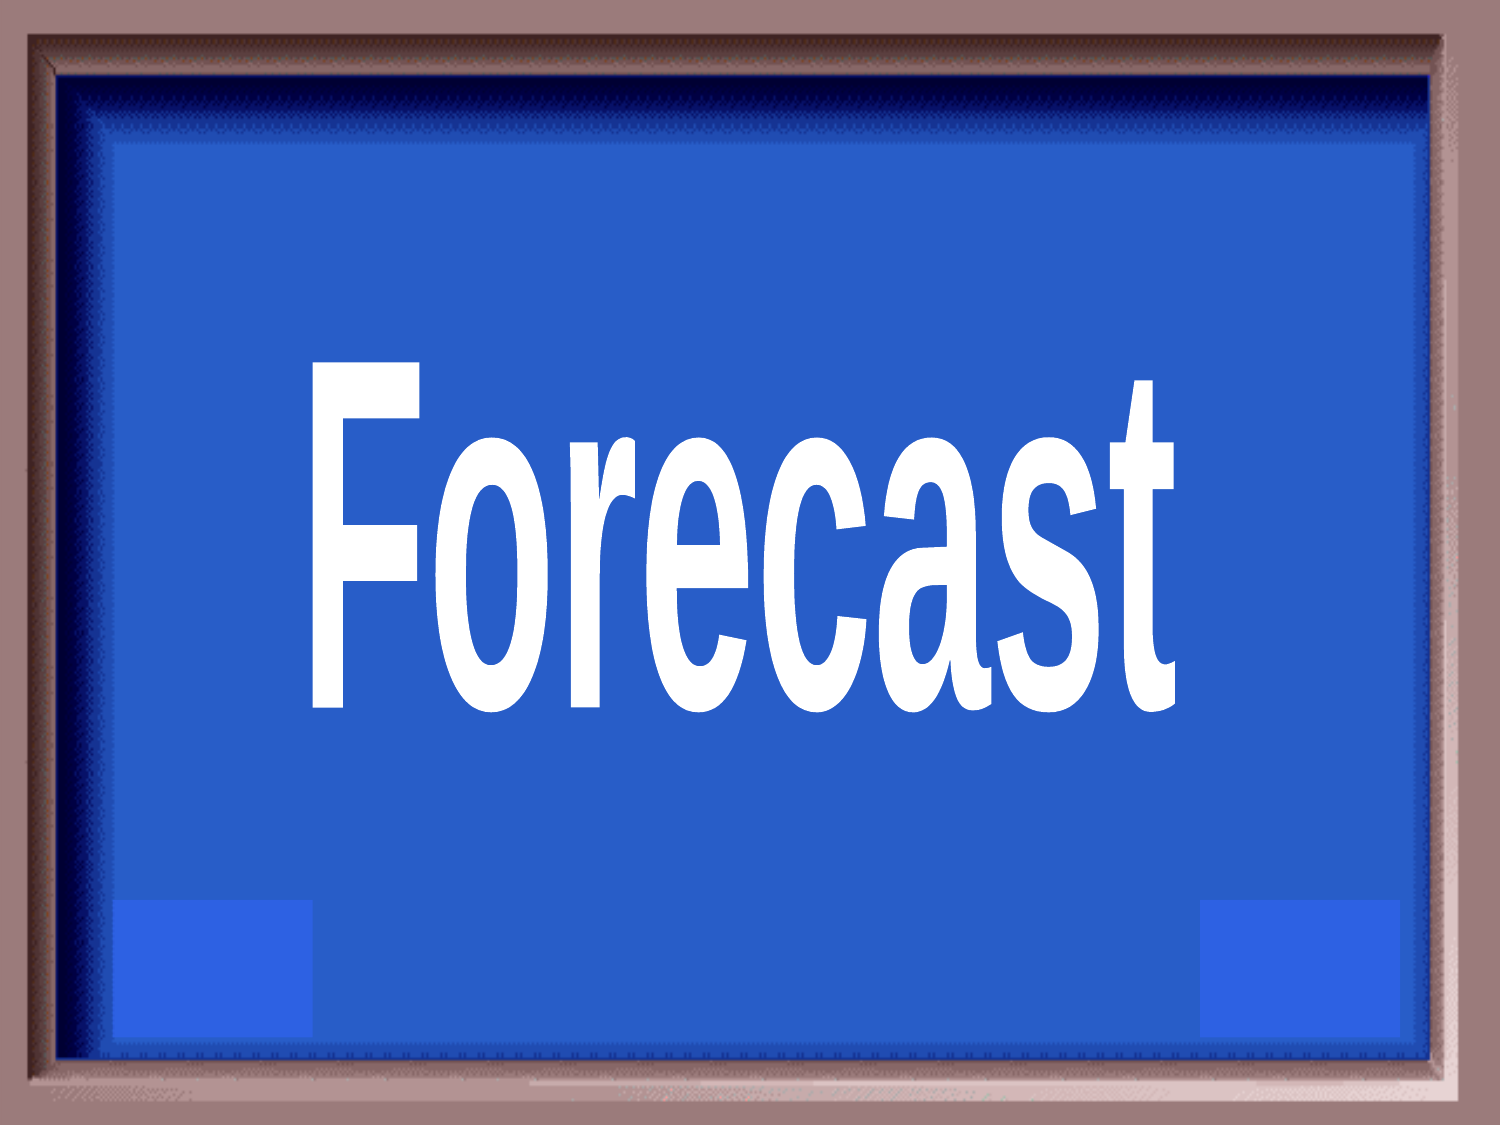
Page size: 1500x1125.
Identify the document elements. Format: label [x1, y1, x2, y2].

picture [0, 0, 1500, 1125]
text_box [1200, 899, 1401, 1038]
text_box [112, 899, 313, 1038]
